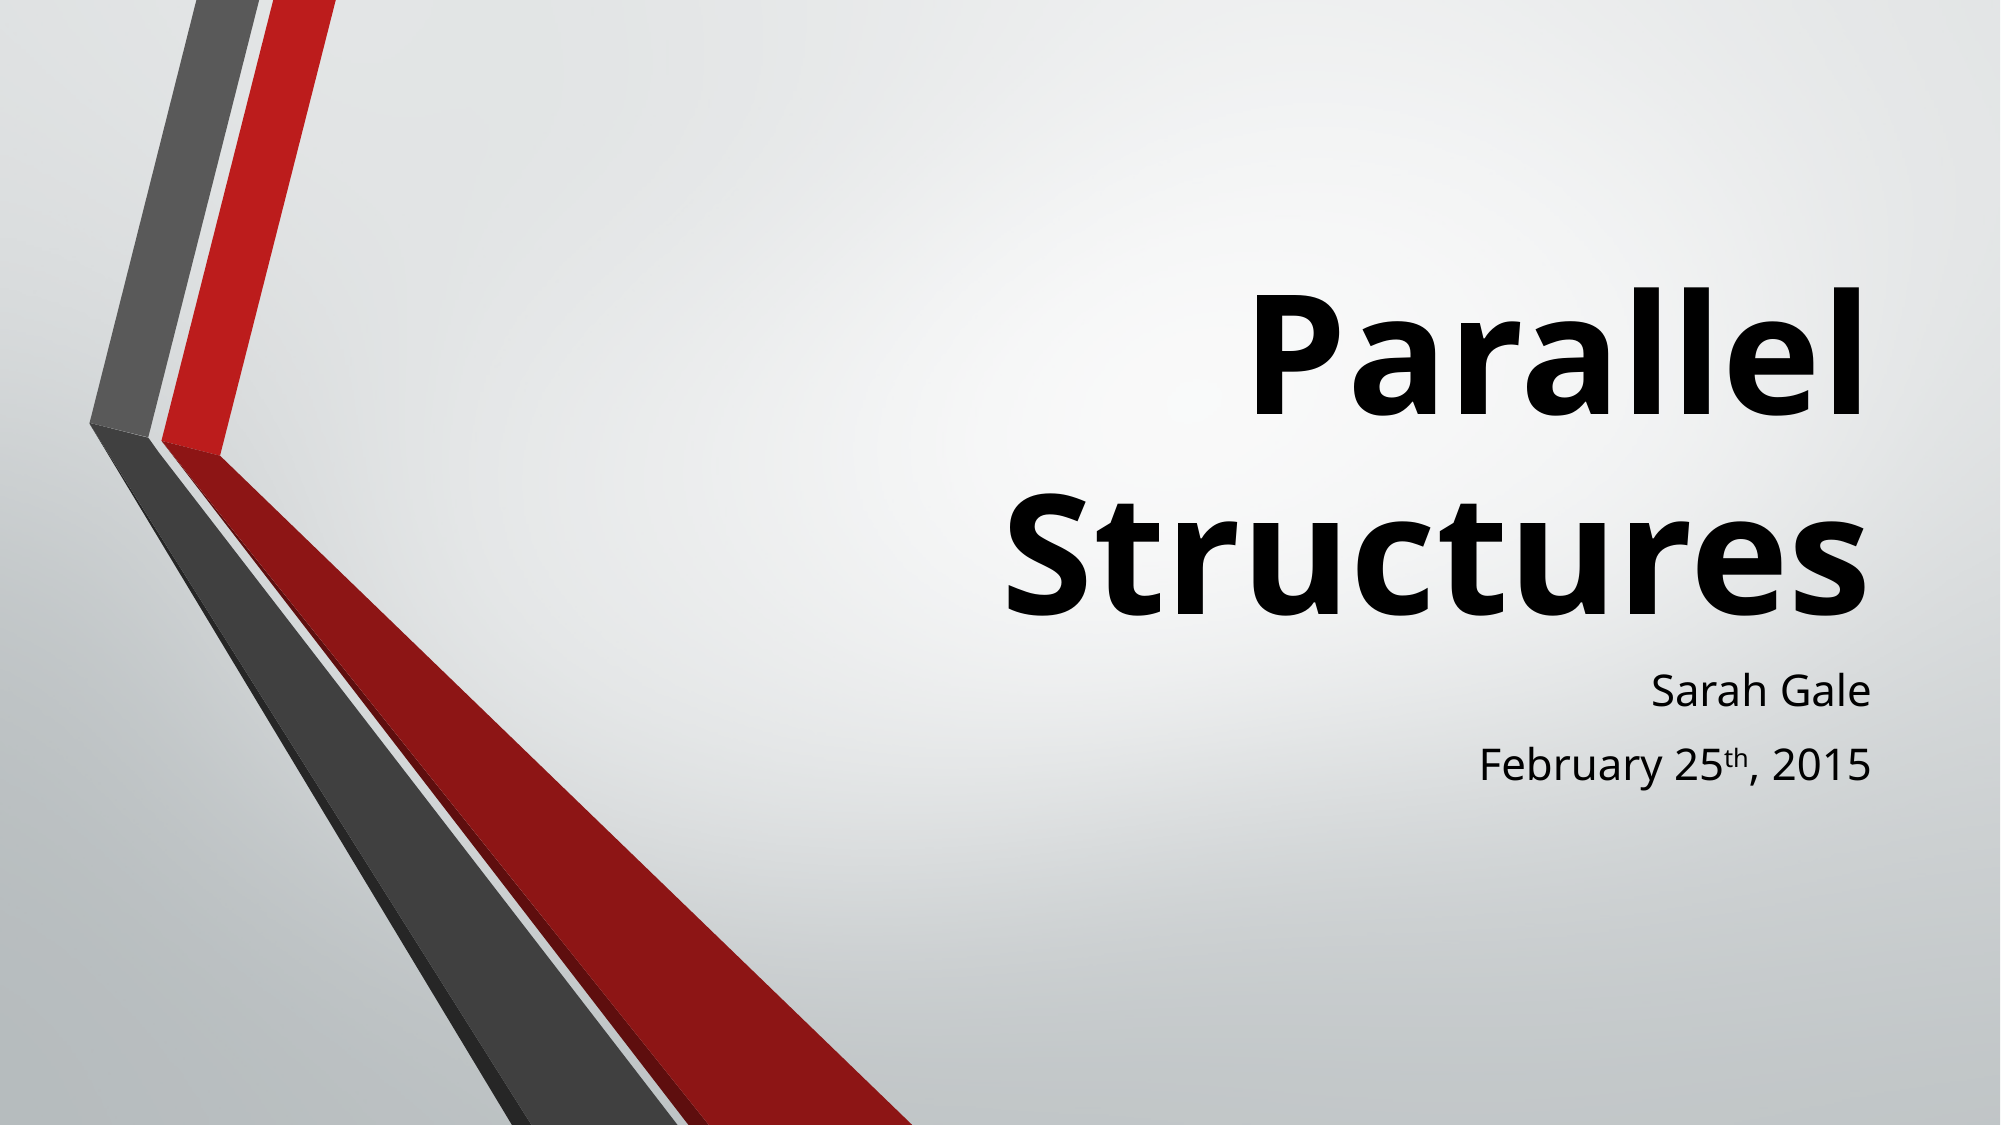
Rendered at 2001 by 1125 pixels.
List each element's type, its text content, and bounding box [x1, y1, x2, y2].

subtitle Sarah Gale February 25th, 2015 [740, 655, 1887, 884]
title Parallel Structures [480, 226, 1887, 656]
